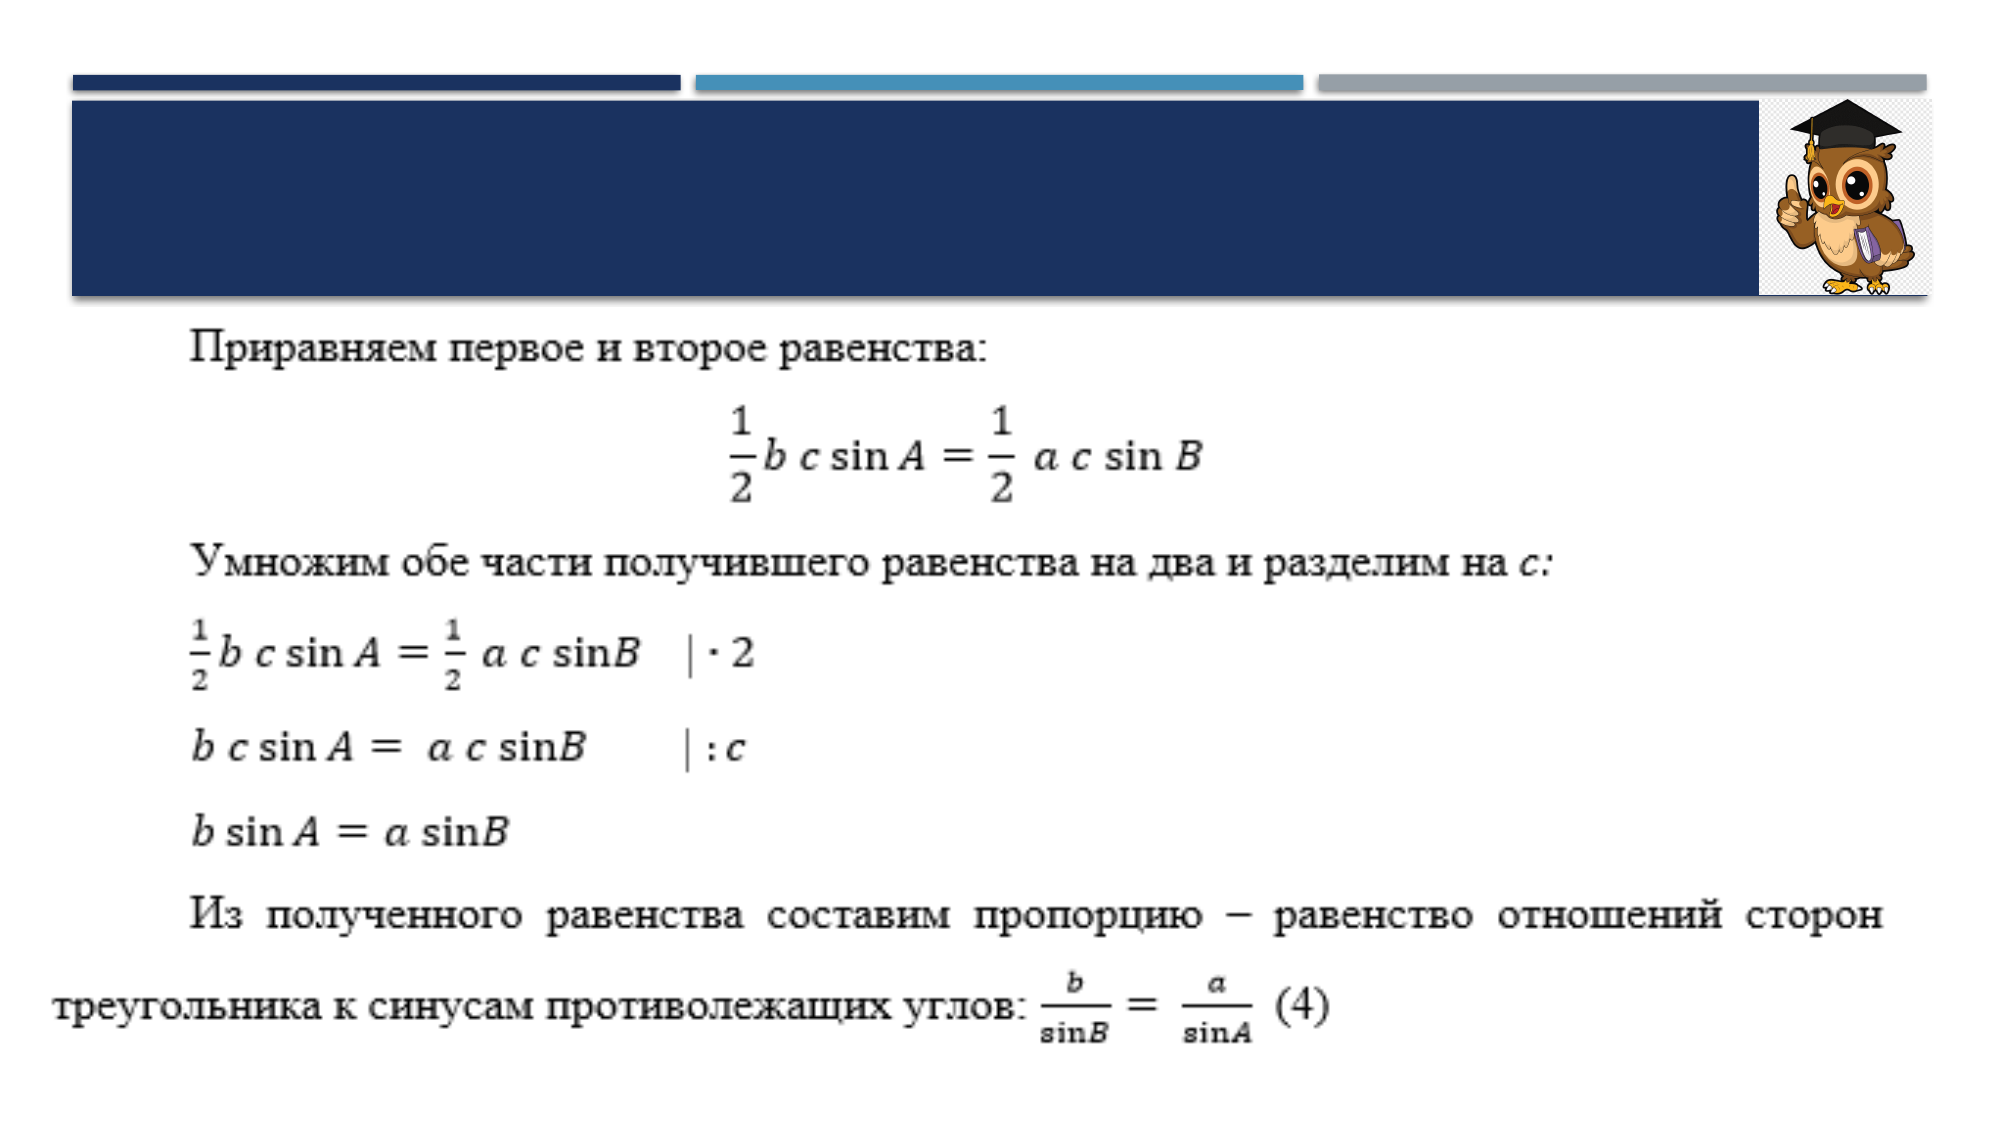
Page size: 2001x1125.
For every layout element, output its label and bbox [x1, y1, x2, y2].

list [0, 318, 1908, 1068]
picture [1759, 99, 1932, 295]
